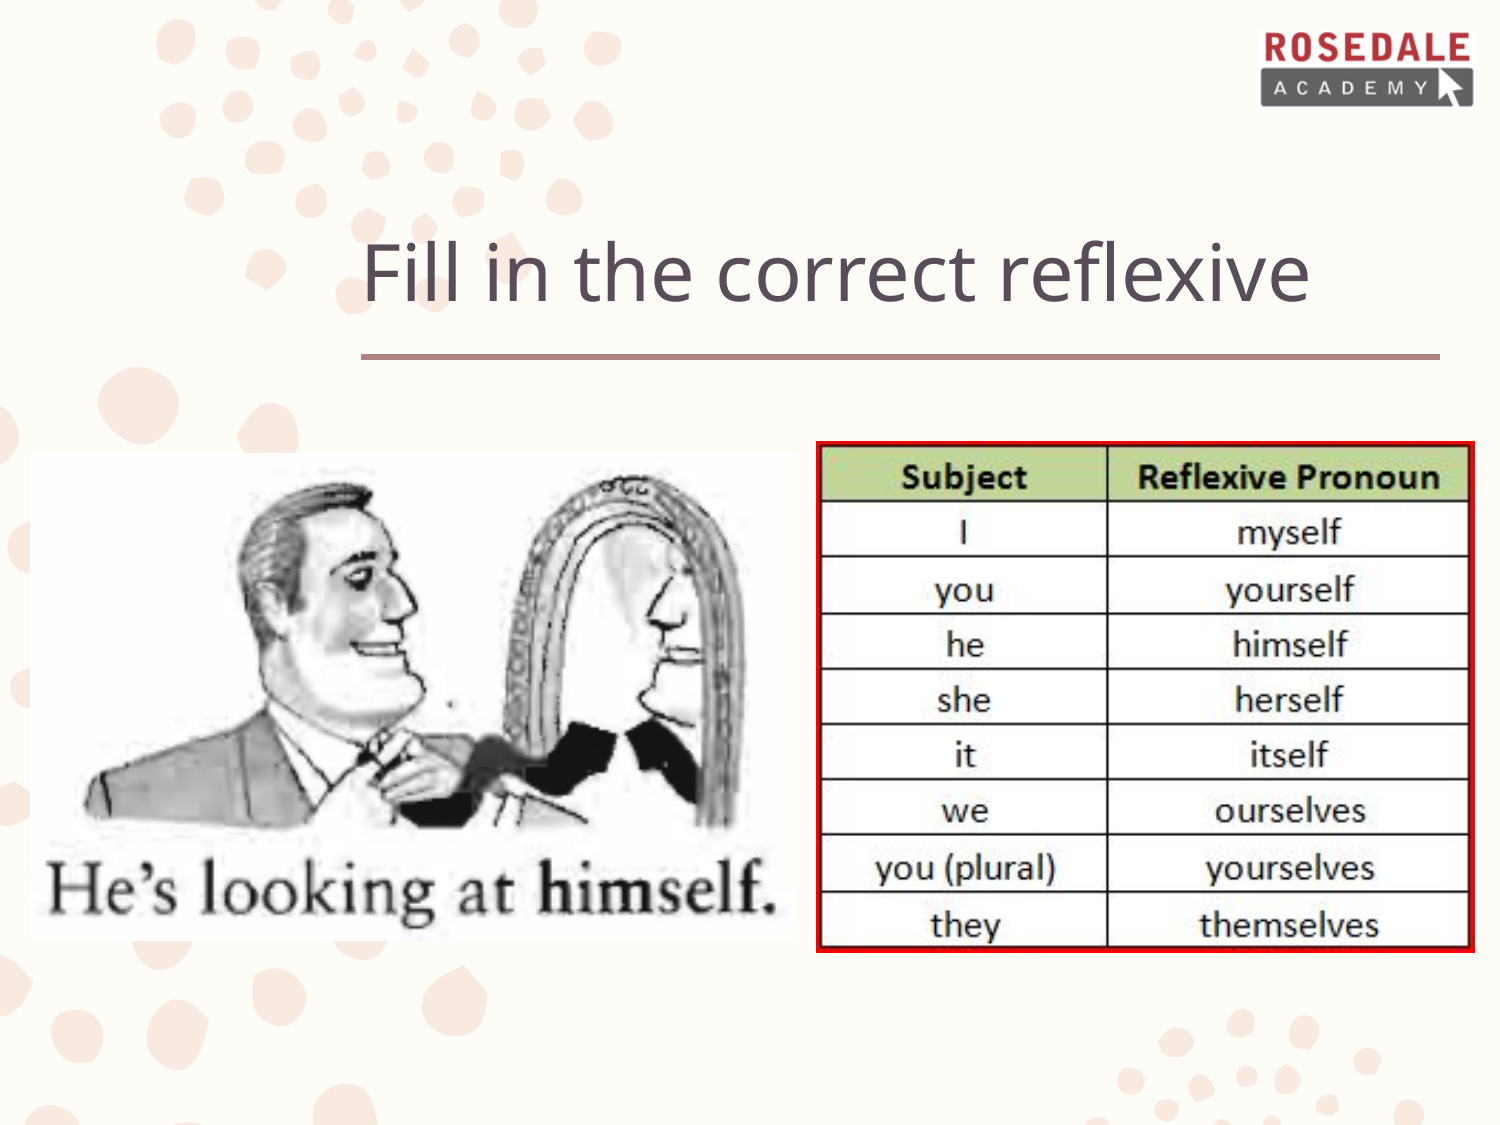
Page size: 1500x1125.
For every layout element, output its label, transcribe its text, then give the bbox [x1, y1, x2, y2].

picture [1258, 31, 1475, 109]
title Fill in the correct reflexive [345, 219, 1440, 350]
picture [815, 441, 1475, 953]
picture [30, 453, 796, 941]
